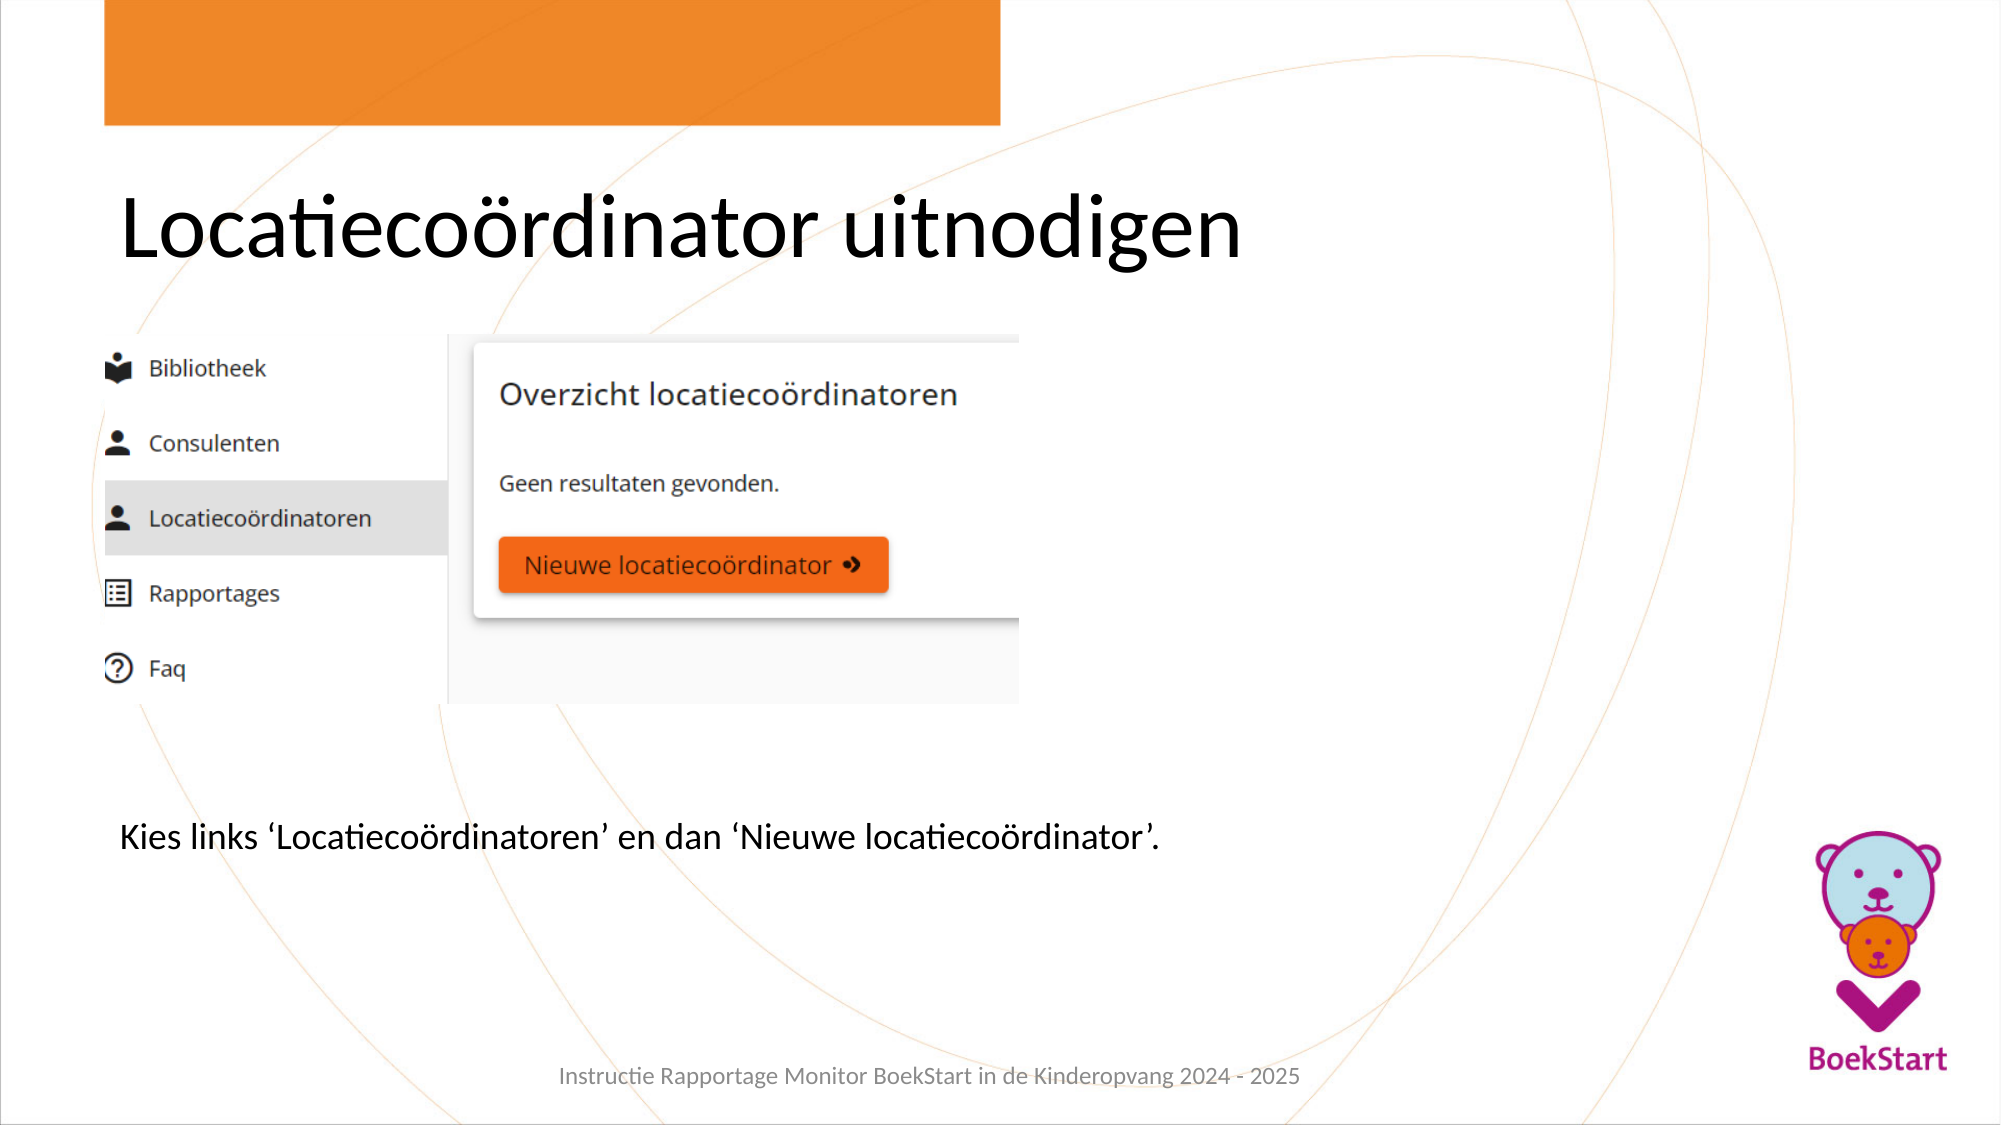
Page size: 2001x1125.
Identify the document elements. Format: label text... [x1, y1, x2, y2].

title Locatiecoördinator uitnodigen [105, 158, 1863, 297]
footer Instructie Rapportage Monitor BoekStart in de Kinderopvang 2024 - 2025 [486, 1044, 1386, 1105]
picture [0, 0, 2001, 1125]
list Kies links ‘Locatiecoördinatoren’ en dan ‘Nieuwe locatiecoördinator’. [105, 743, 1650, 882]
